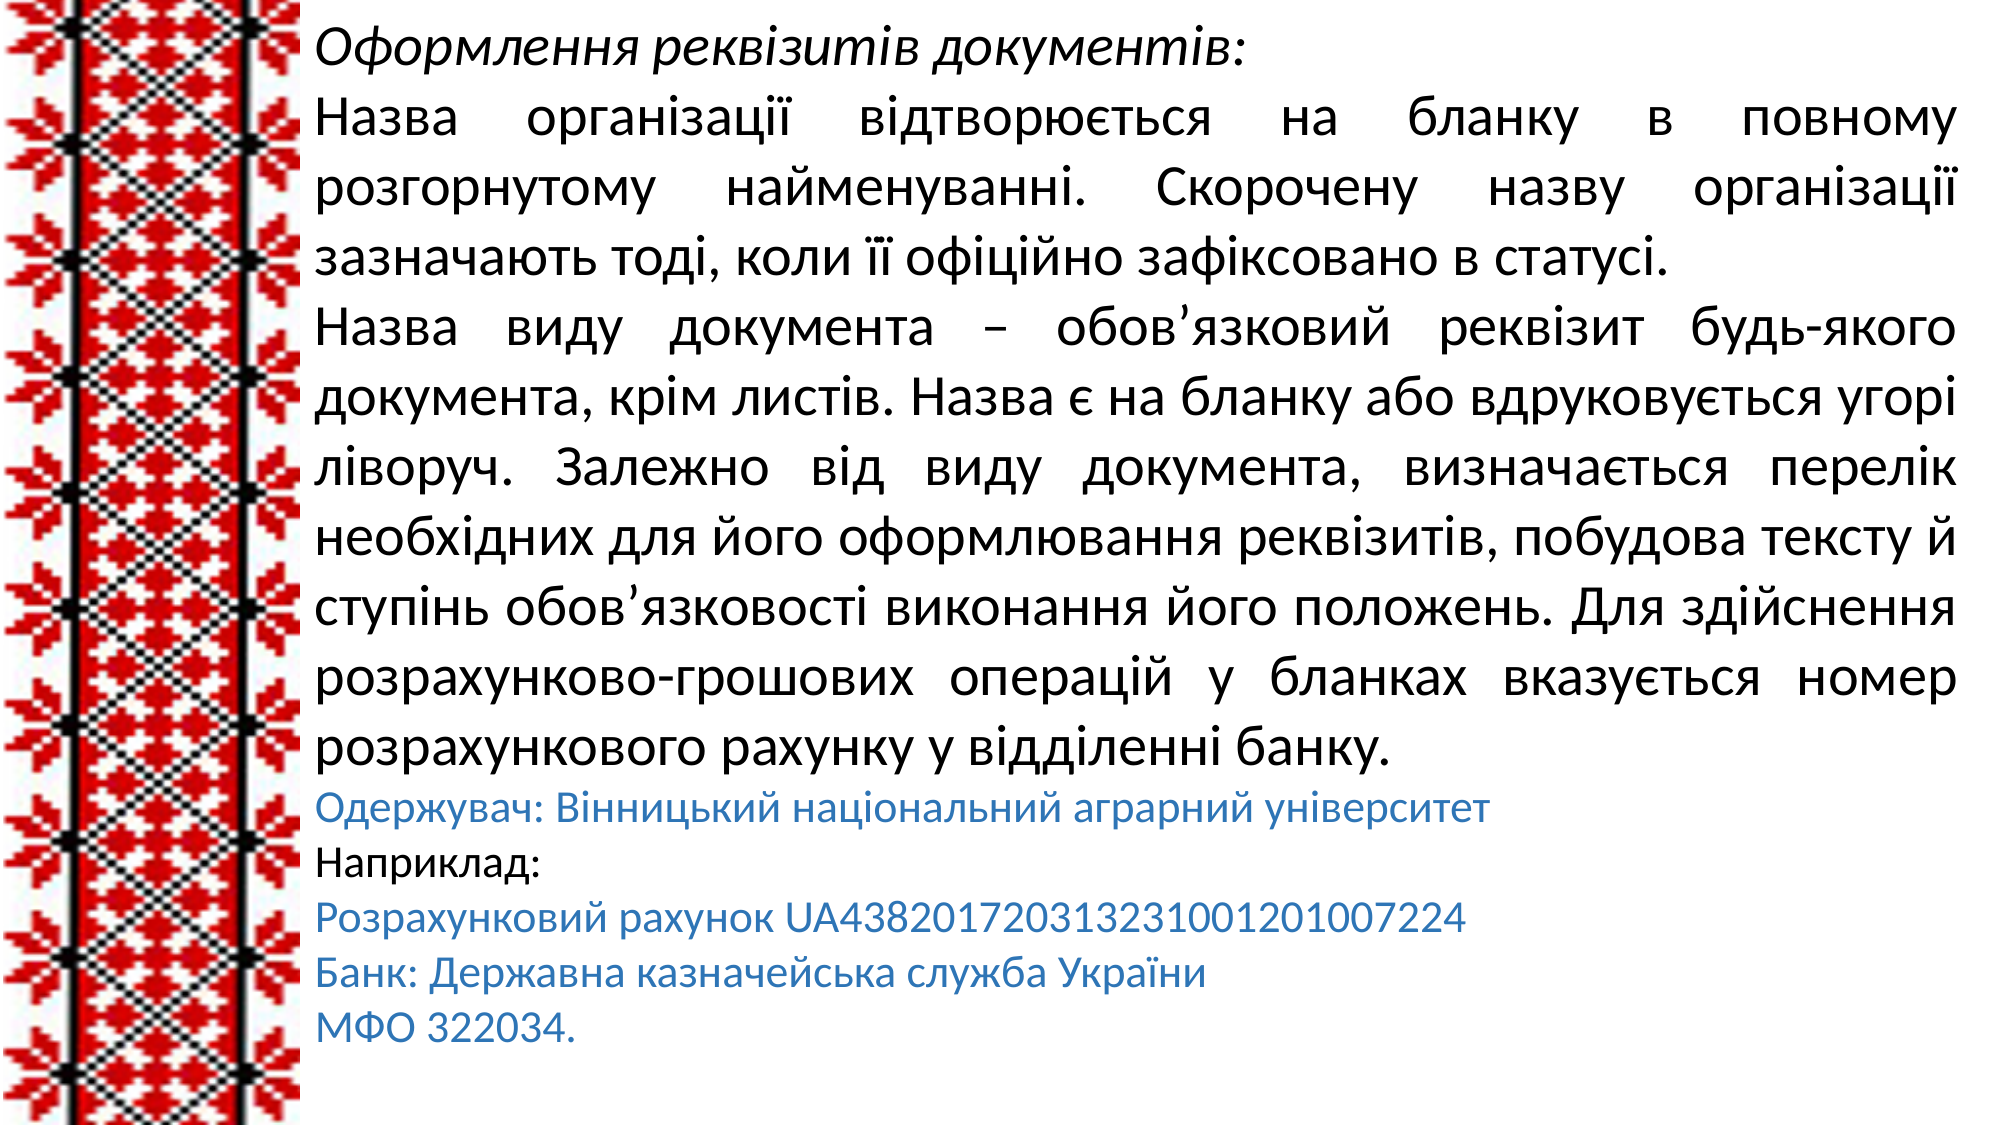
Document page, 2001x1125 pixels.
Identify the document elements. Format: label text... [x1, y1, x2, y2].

picture [3, 0, 300, 1125]
text_box Оформлення реквізитів документів: Назва організації відтворюється на бланку в повному розгорнутому найменуванні. Скорочену назву організації зазначають тоді, коли її офіційно зафіксовано в статусі. Назва виду документа – обов’язковий реквізит будь-якого документа, крім листів. Назва є на бланку або вдруковується угорі ліворуч. Залежно від виду документа, визначається перелік необхідних для його оформлювання реквізитів, побудова тексту й ступінь обов’язковості виконання його положень. Для здійснення розрахунково-грошових операцій у бланках вказується номер розрахункового рахунку у відділенні банку. Одержувач: Вінницький національний аграрний університет Наприклад: Розрахунковий рахунок UA438201720313231001201007224 Банк: Державна казначейська служба України МФО 322034. [300, 0, 1974, 1060]
